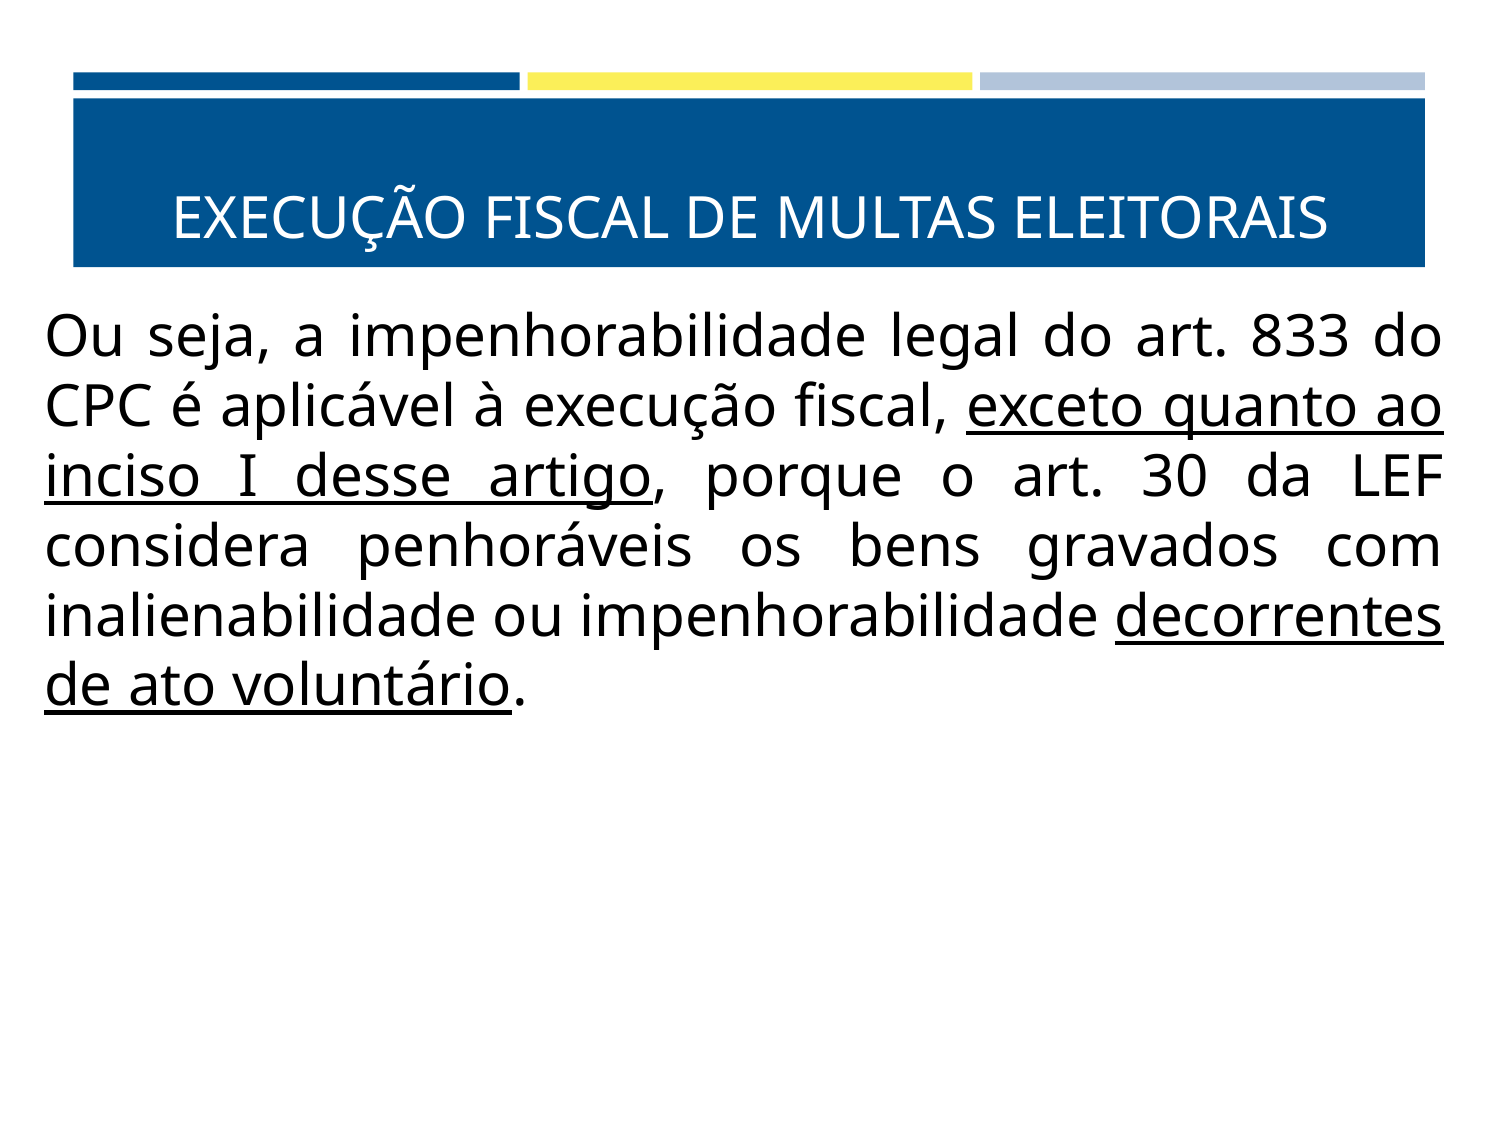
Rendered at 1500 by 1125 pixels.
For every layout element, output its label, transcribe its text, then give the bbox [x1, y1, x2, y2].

list Ou seja, a impenhorabilidade legal do art. 833 do CPC é aplicável à execução fiscal, exceto quanto ao inciso I desse artigo, porque o art. 30 da LEF considera penhoráveis os bens gravados com inalienabilidade ou impenhorabilidade decorrentes de ato voluntário. [29, 290, 1459, 1094]
title EXECUÇÃO FISCAL DE MULTAS ELEITORAIS [95, 112, 1406, 259]
